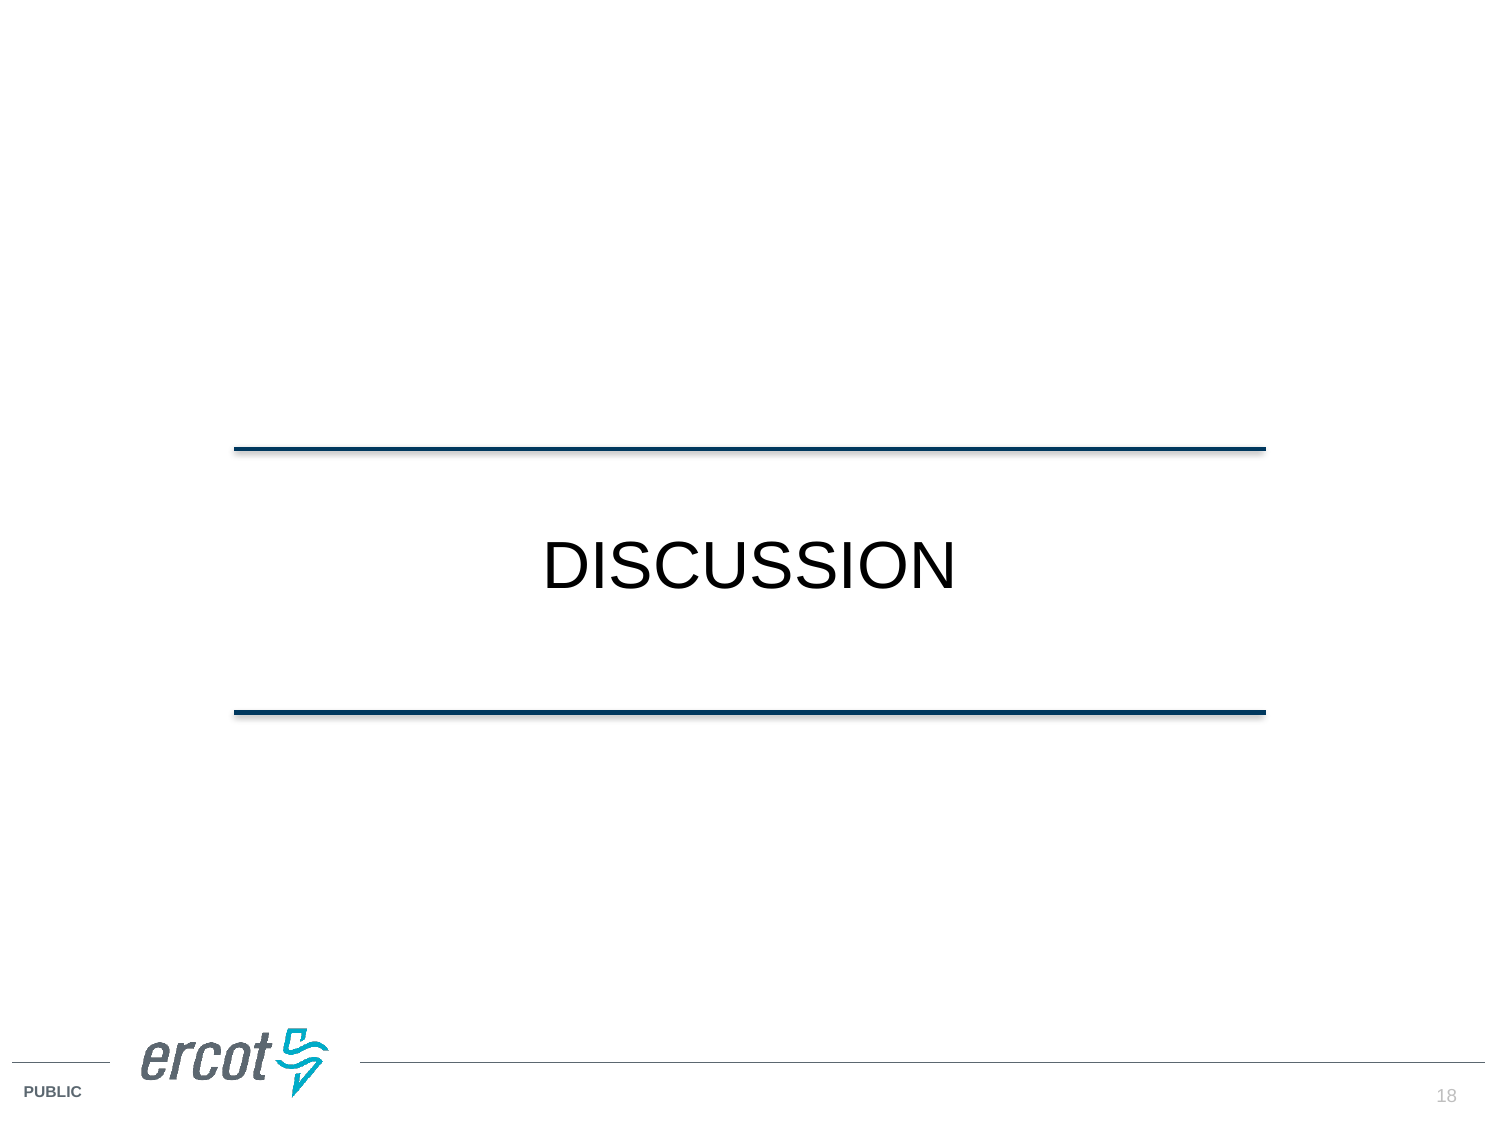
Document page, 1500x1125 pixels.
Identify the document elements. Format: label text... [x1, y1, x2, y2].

picture [137, 1024, 332, 1100]
text_box Divider Slide Divider Slide (optional) [131, 443, 1369, 679]
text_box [212, 448, 1288, 713]
